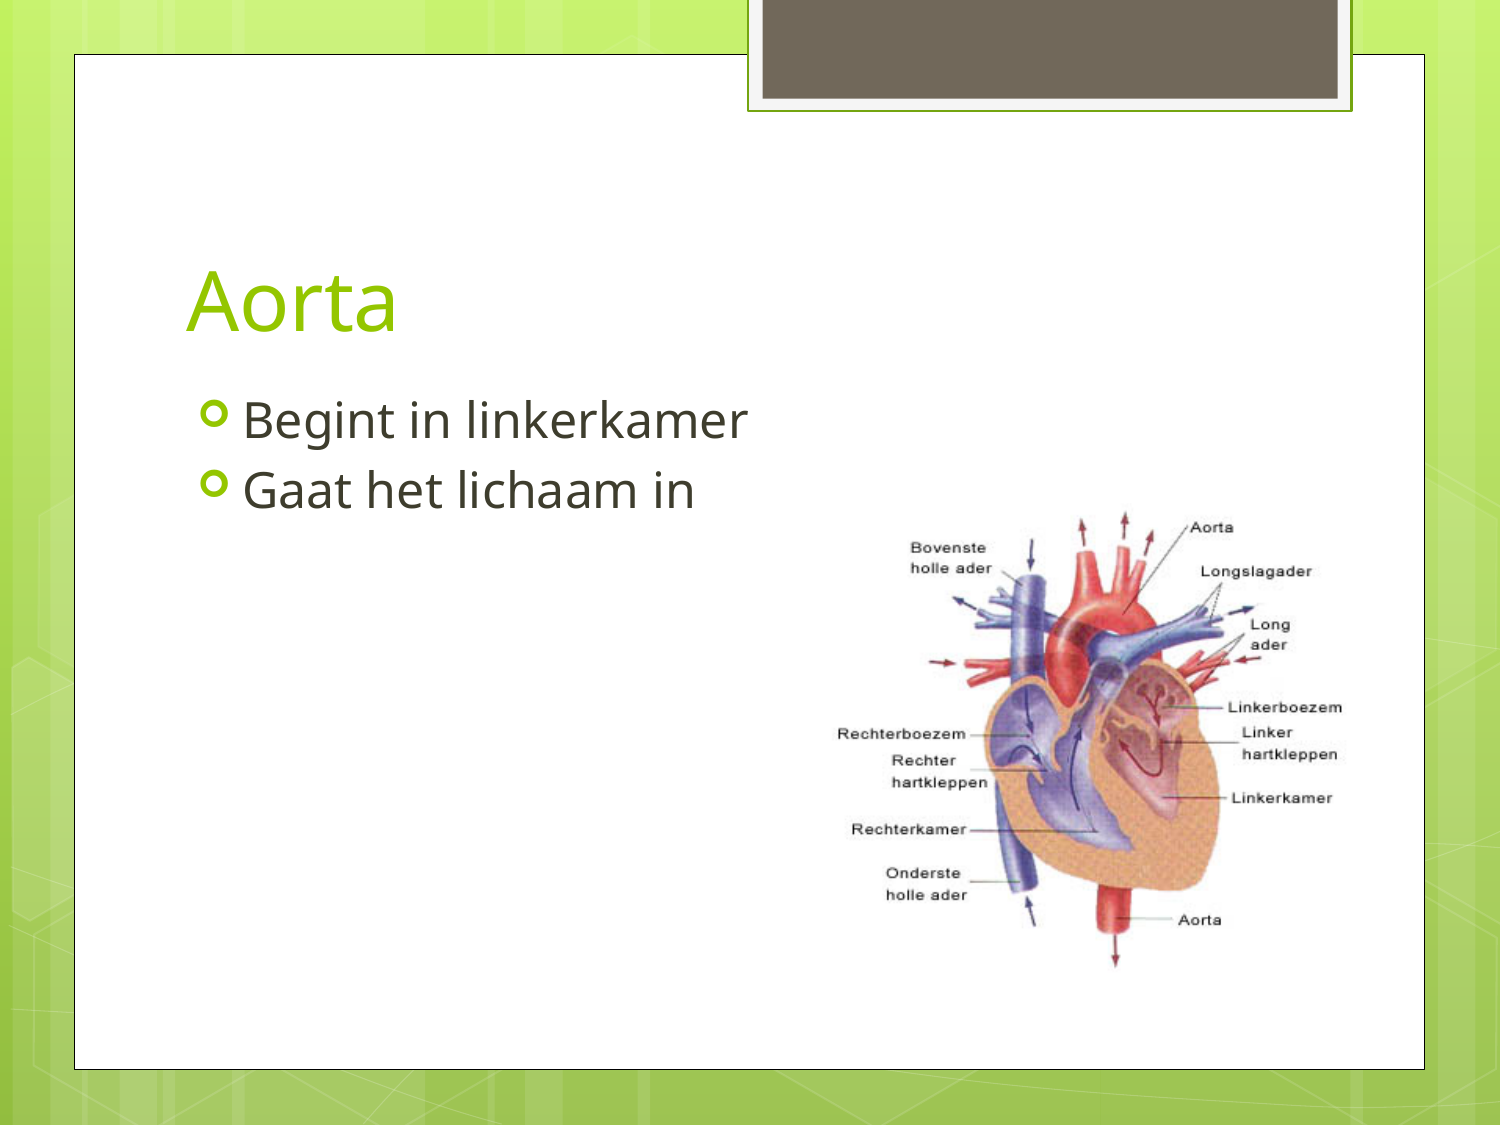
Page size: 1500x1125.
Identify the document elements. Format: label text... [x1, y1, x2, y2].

title Aorta [171, 168, 1324, 357]
picture [820, 503, 1373, 1017]
list Begint in linkerkamer Gaat het lichaam in [171, 381, 1283, 957]
